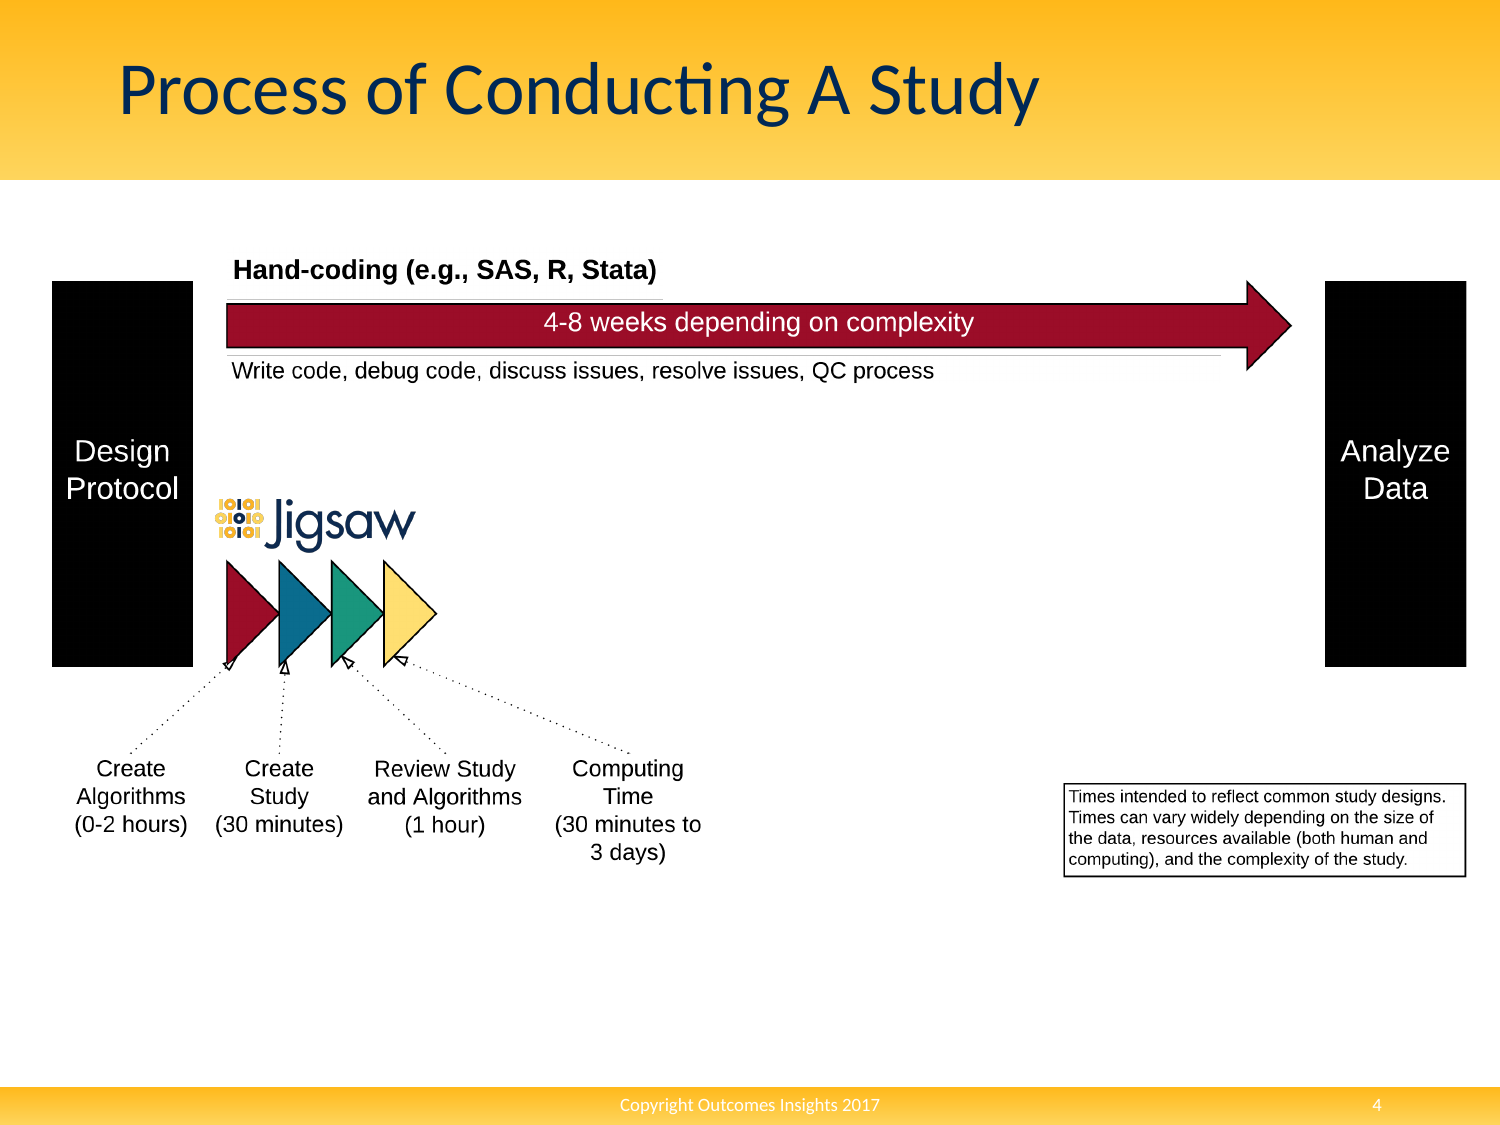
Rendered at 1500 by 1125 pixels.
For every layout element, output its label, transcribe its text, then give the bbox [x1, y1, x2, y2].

title Process of Conducting A Study [103, 10, 1397, 170]
slide_number 4 [1059, 1088, 1397, 1120]
picture [0, 212, 1500, 912]
footer Copyright Outcomes Insights 2017 [496, 1088, 1004, 1120]
